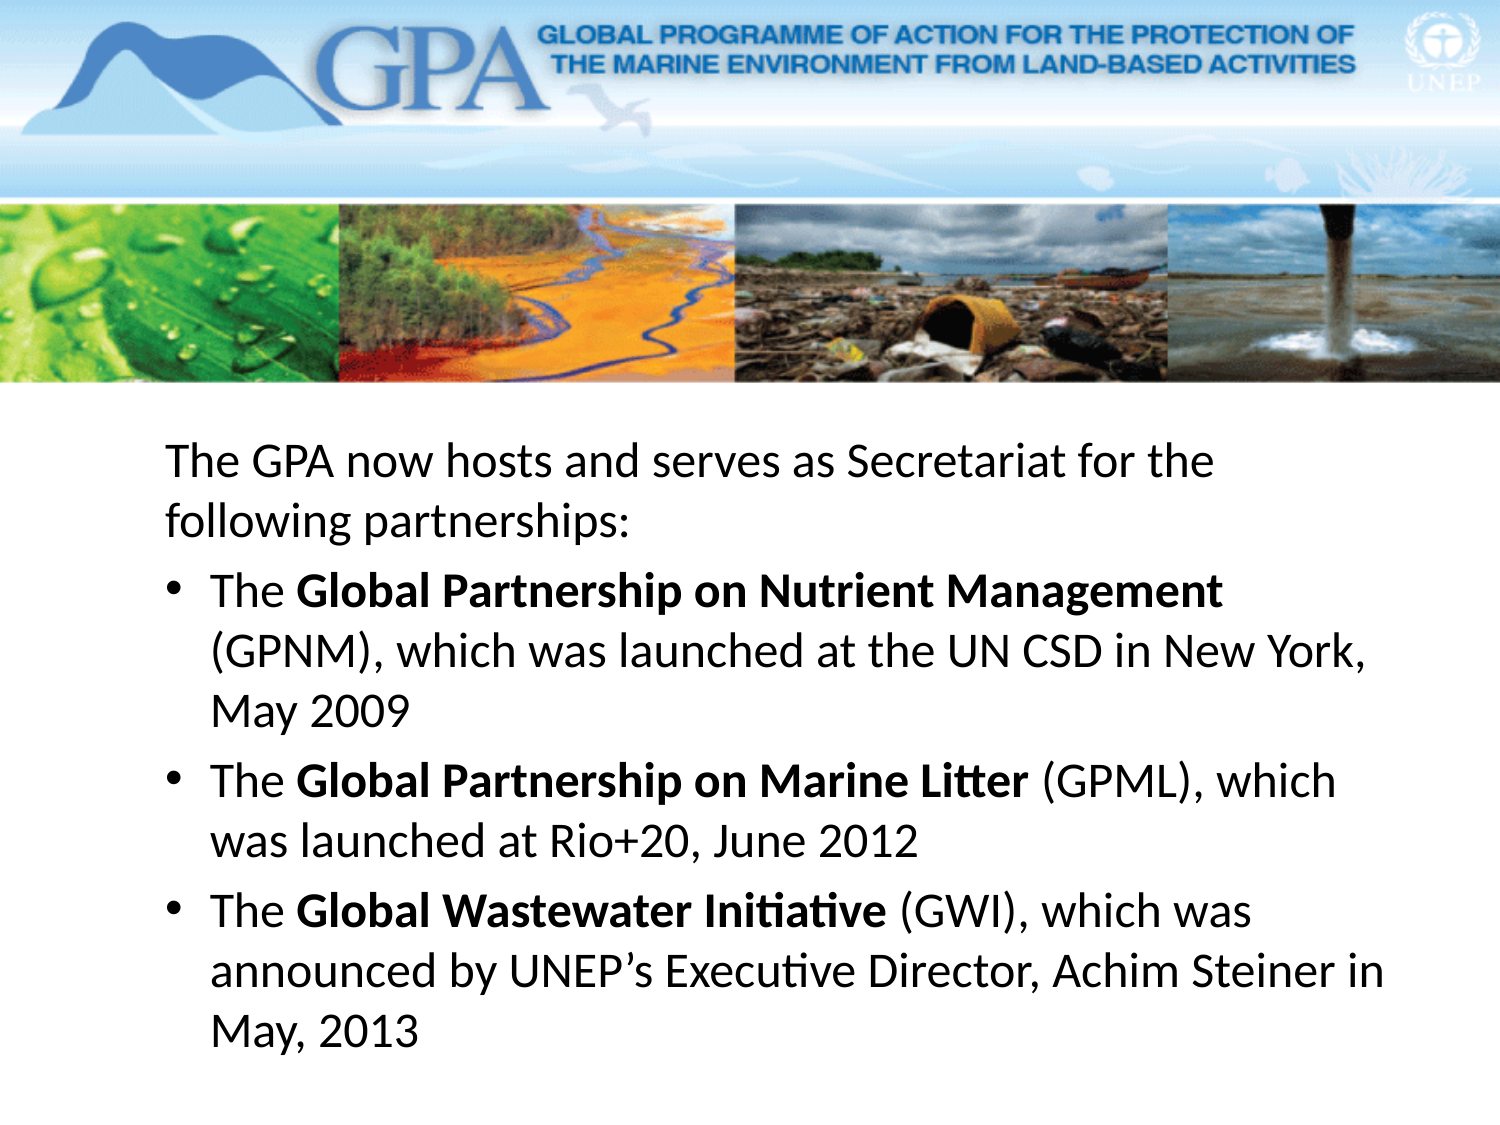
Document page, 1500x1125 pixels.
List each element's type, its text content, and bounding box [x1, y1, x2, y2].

picture [0, 0, 1500, 388]
list The GPA now hosts and serves as Secretariat for the following partnerships: The Global Partnership on Nutrient Management (GPNM), which was launched at the UN CSD in New York, May 2009 The Global Partnership on Marine Litter (GPML), which was launched at Rio+20, June 2012 The Global Wastewater Initiative (GWI), which was announced by UNEP’s Executive Director, Achim Steiner in May, 2013 [75, 396, 1425, 1125]
